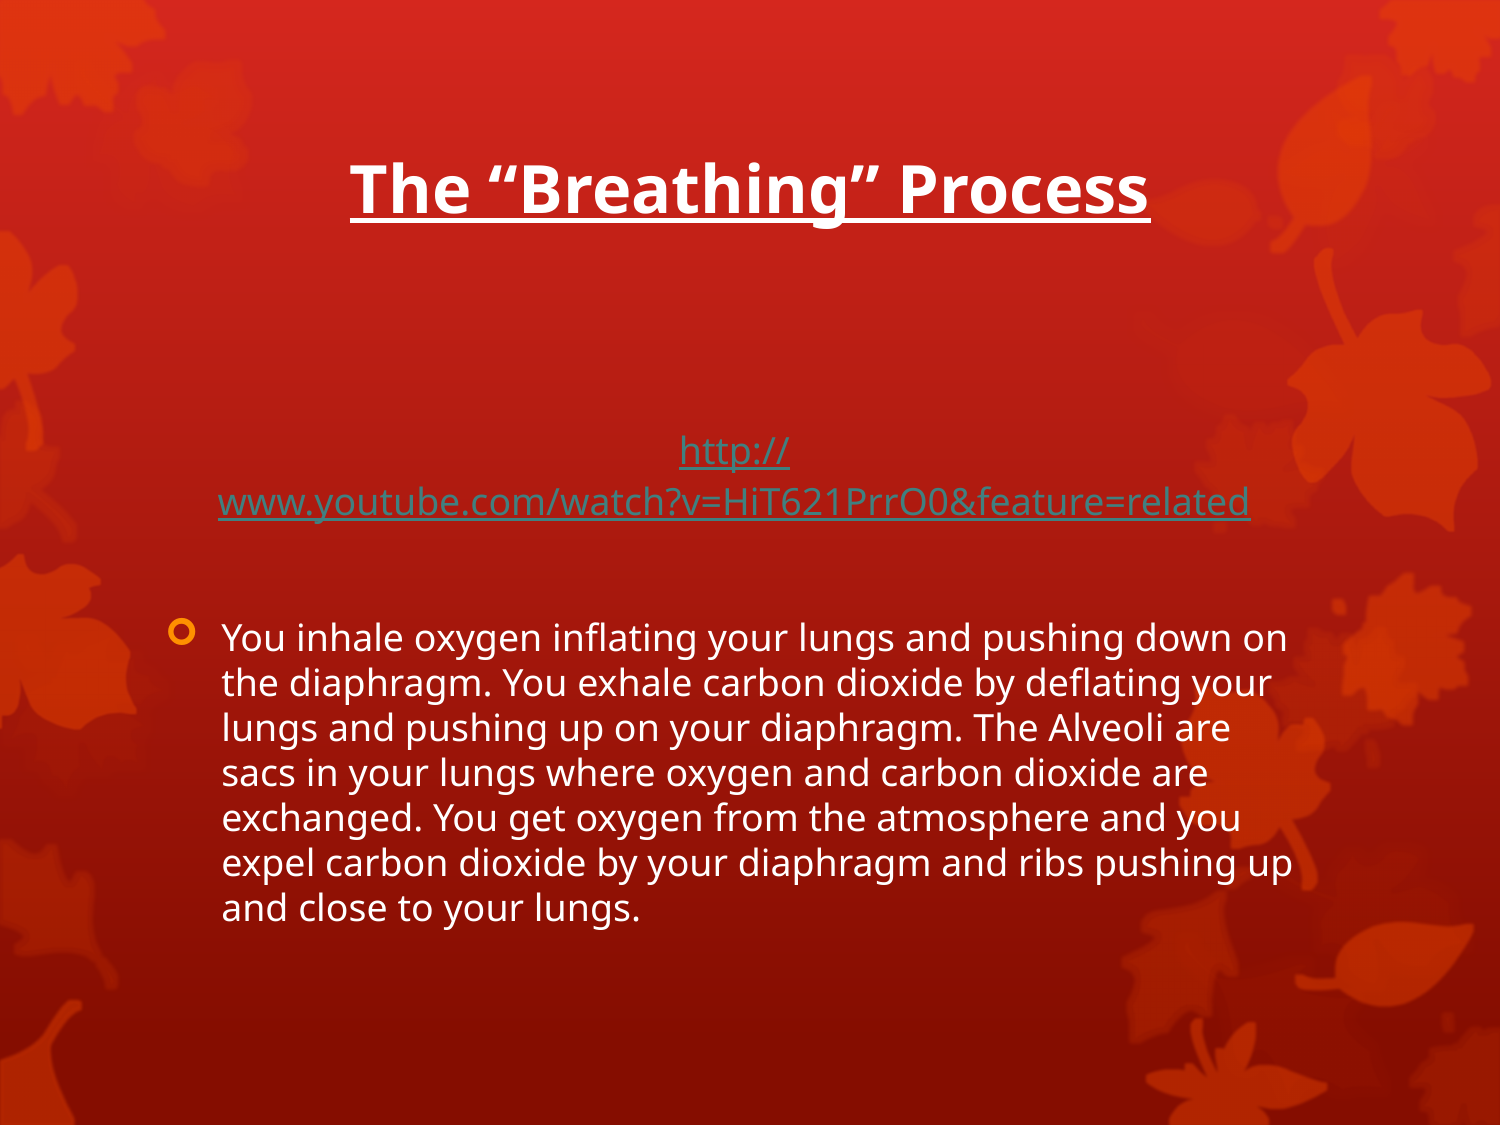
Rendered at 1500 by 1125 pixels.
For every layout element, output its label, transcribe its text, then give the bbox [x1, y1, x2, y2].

list http://www.youtube.com/watch?v=HiT621PrrO0&feature=related You inhale oxygen inflating your lungs and pushing down on the diaphragm. You exhale carbon dioxide by deflating your lungs and pushing up on your diaphragm. The Alveoli are sacs in your lungs where oxygen and carbon dioxide are exchanged. You get oxygen from the atmosphere and you expel carbon dioxide by your diaphragm and ribs pushing up and close to your lungs. [150, 275, 1319, 1081]
title The “Breathing” Process [165, 110, 1335, 263]
